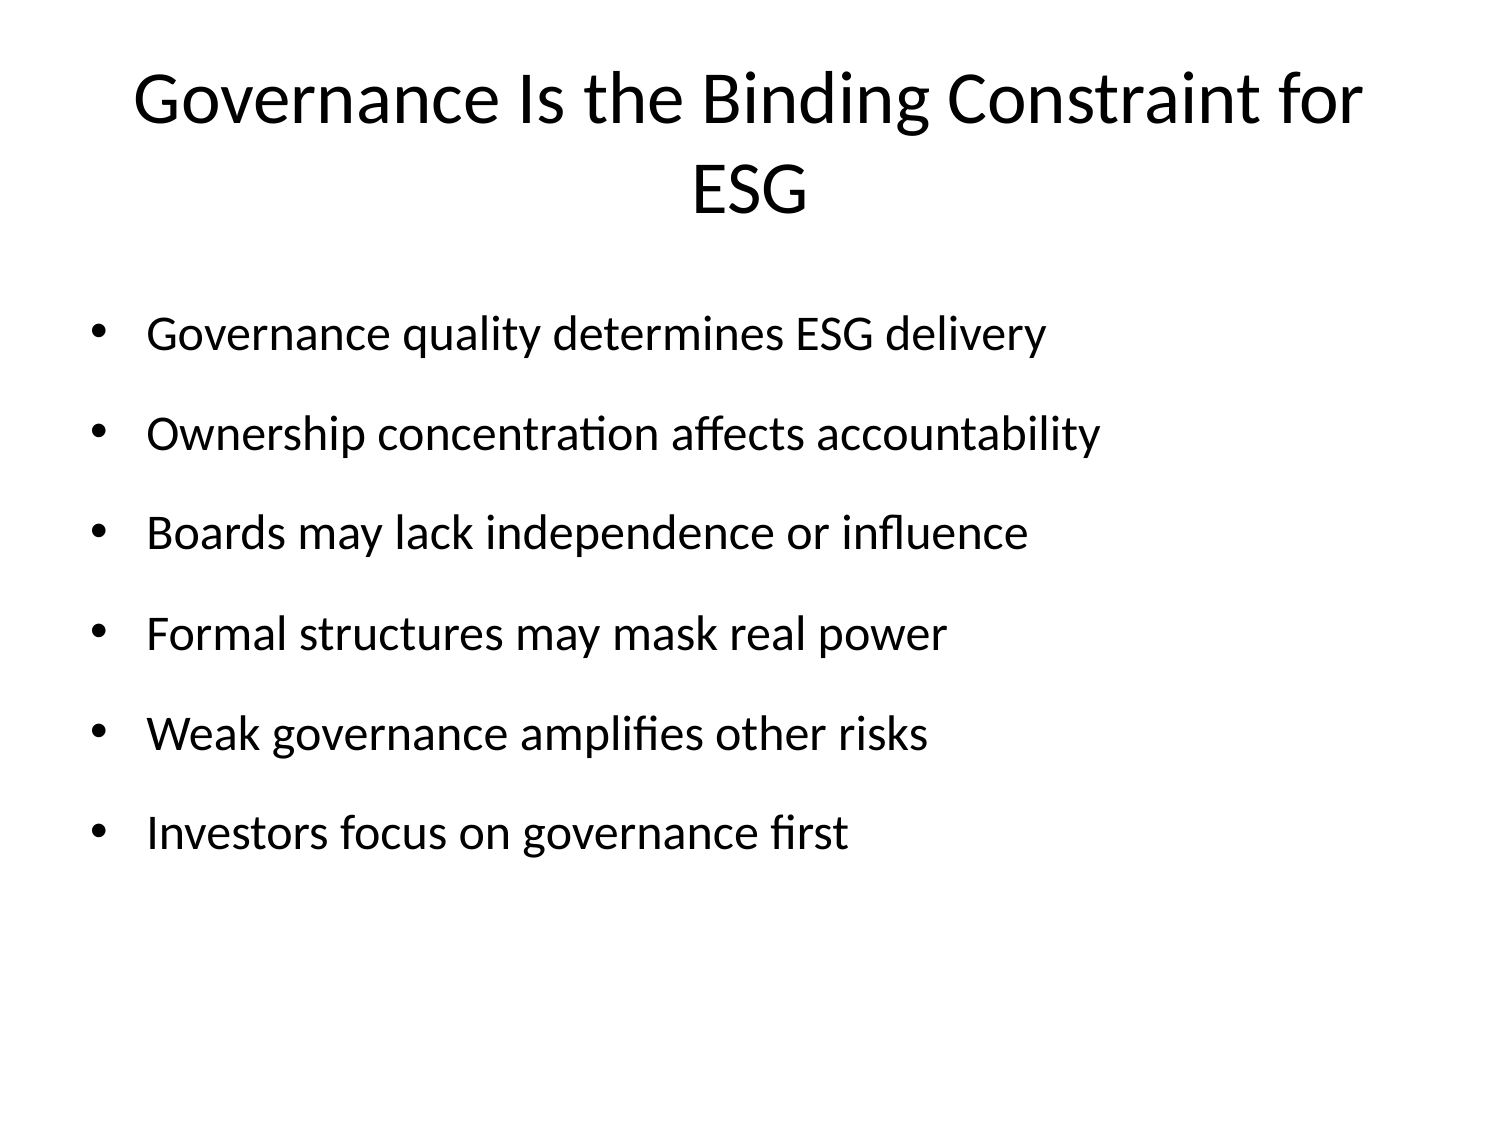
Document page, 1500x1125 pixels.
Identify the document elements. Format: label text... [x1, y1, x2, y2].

title Governance Is the Binding Constraint for ESG [75, 45, 1425, 233]
list Governance quality determines ESG delivery Ownership concentration affects accountability Boards may lack independence or influence Formal structures may mask real power Weak governance amplifies other risks Investors focus on governance first [75, 262, 1425, 1005]
